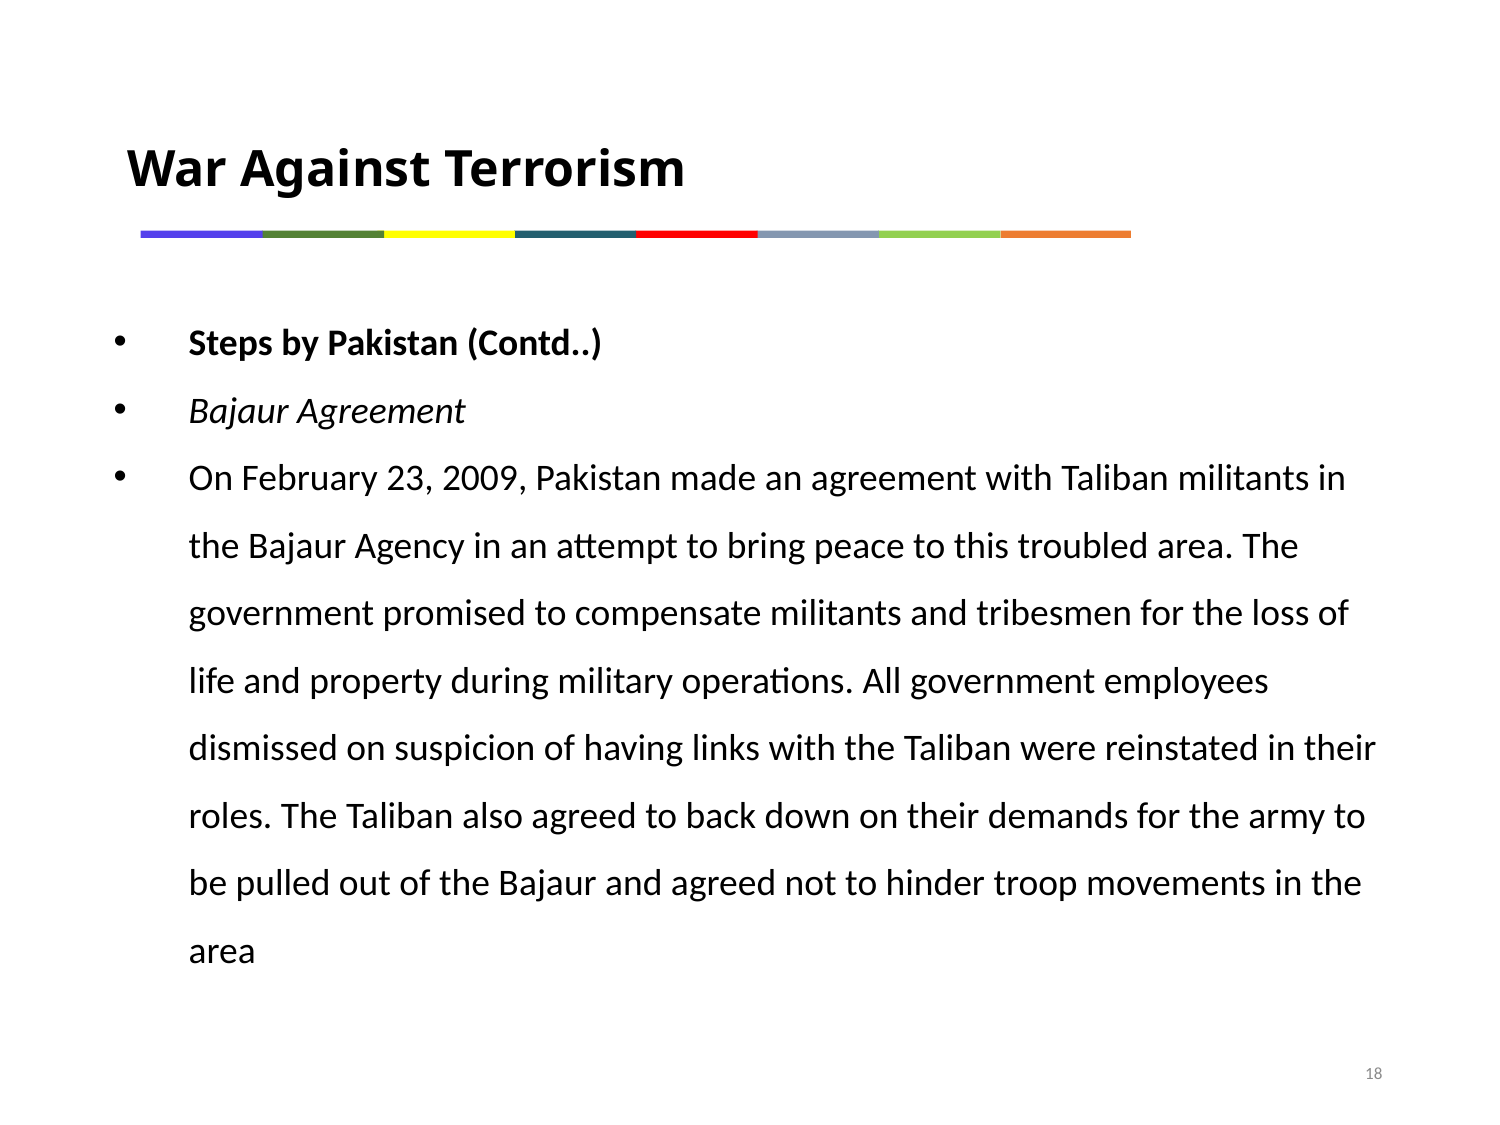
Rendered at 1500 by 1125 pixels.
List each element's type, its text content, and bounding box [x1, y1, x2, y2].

text_box War Against Terrorism [112, 120, 1500, 276]
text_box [140, 230, 1131, 239]
text_box Steps by Pakistan (Contd..) Bajaur Agreement On February 23, 2009, Pakistan made an agreement with Taliban militants in the Bajaur Agency in an attempt to bring peace to this troubled area. The government promised to compensate militants and tribesmen for the loss of life and property during military operations. All government employees dismissed on suspicion of having links with the Taliban were reinstated in their roles. The Taliban also agreed to back down on their demands for the army to be pulled out of the Bajaur and agreed not to hinder troop movements in the area [98, 288, 1415, 1046]
slide_number 18 [1060, 1042, 1398, 1103]
